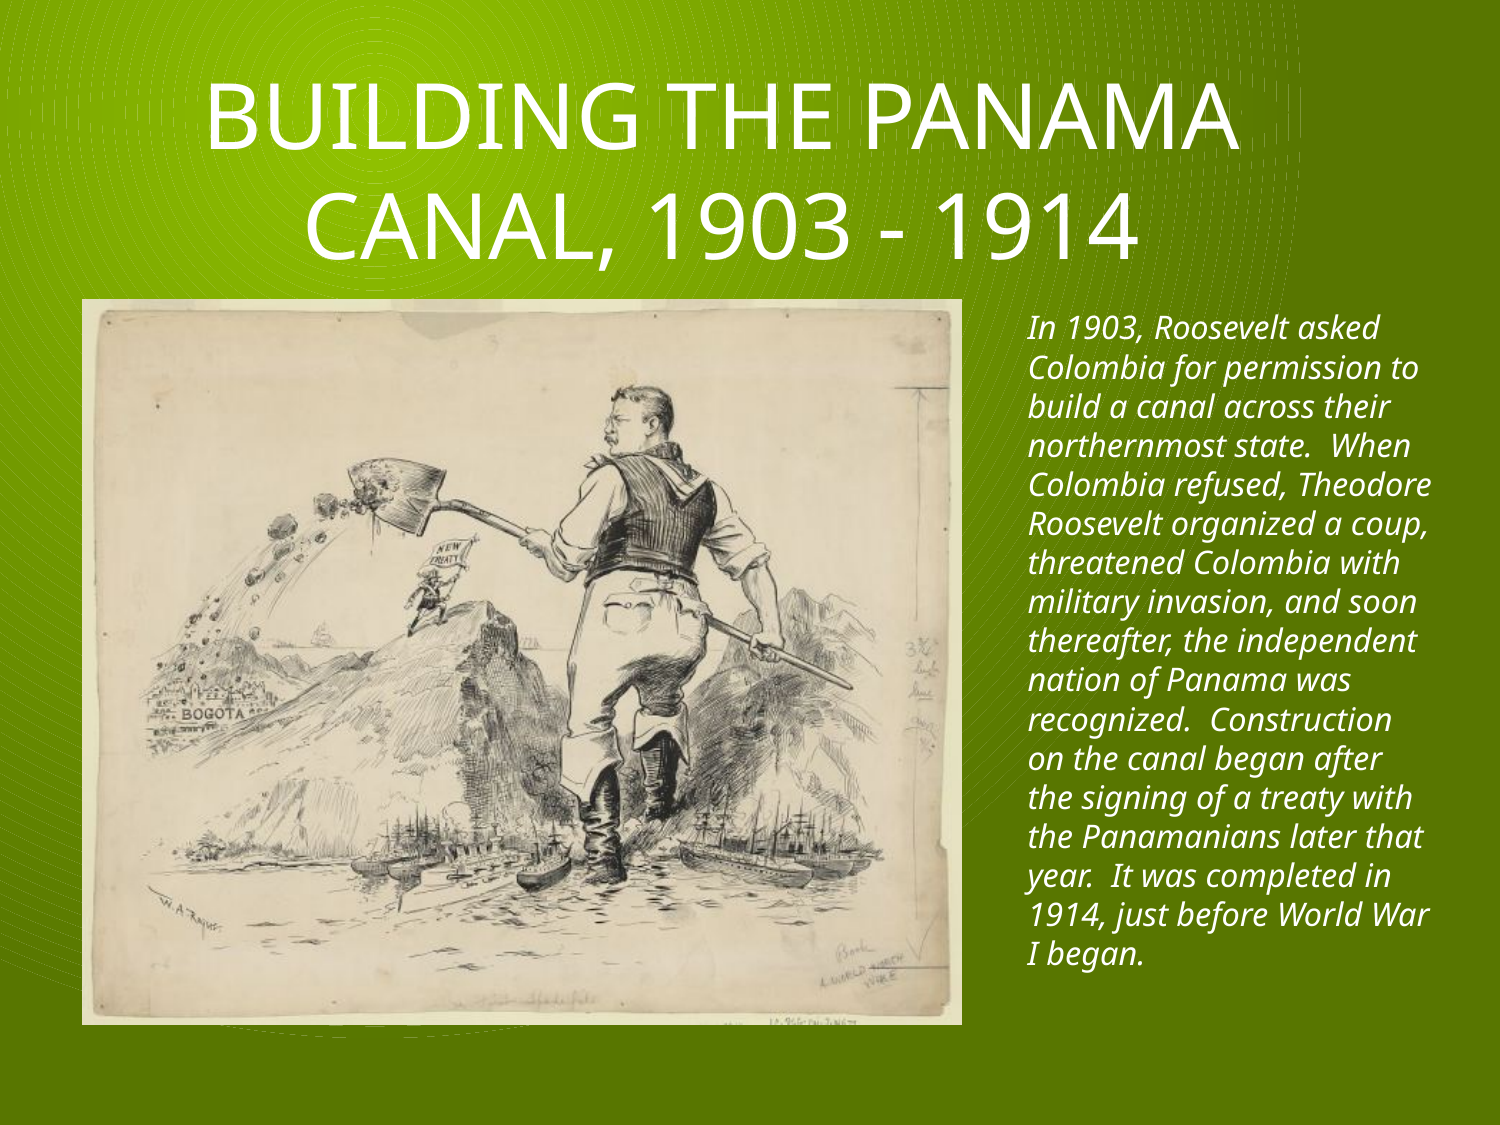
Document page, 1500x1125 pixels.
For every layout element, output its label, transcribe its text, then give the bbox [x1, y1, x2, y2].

title Building the panama Canal, 1903 - 1914 [81, 50, 1363, 213]
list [81, 299, 962, 1026]
list In 1903, Roosevelt asked Colombia for permission to build a canal across their northernmost state. When Colombia refused, Theodore Roosevelt organized a coup, threatened Colombia with military invasion, and soon thereafter, the independent nation of Panama was recognized. Construction on the canal began after the signing of a treaty with the Panamanians later that year. It was completed in 1914, just before World War I began. [1012, 299, 1450, 1025]
